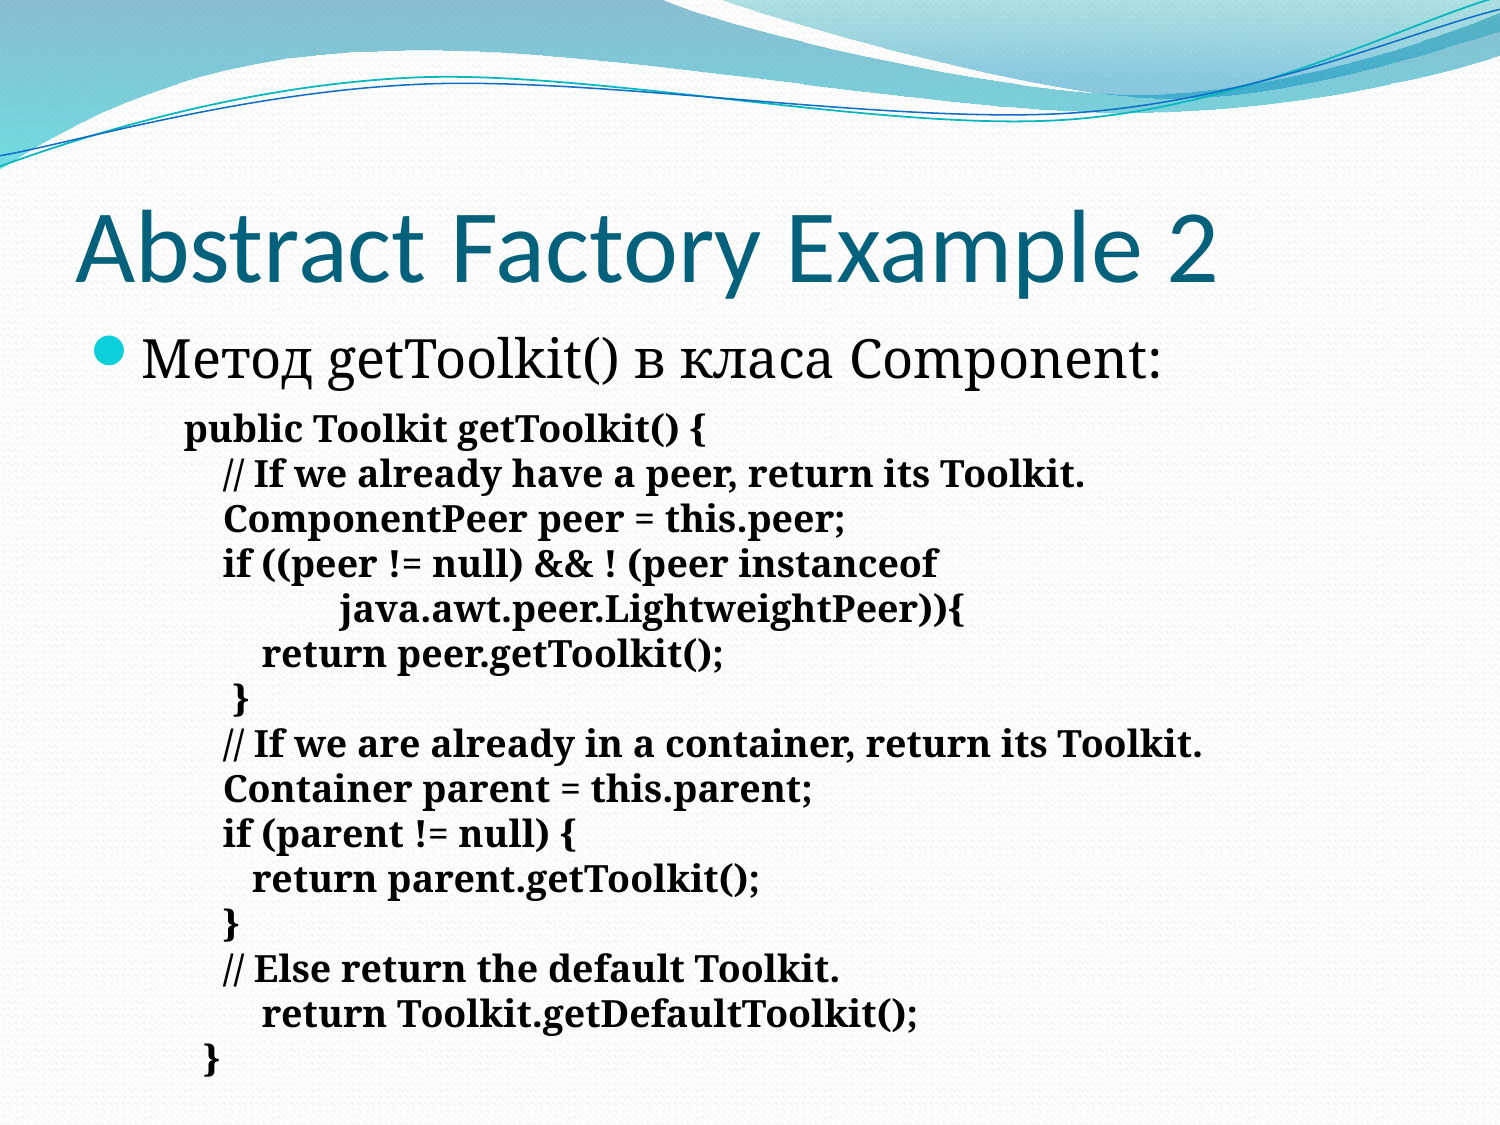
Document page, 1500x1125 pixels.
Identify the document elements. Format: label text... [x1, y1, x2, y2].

title Abstract Factory Example 2 [75, 115, 1425, 303]
text_box public Toolkit getToolkit() { // If we already have a peer, return its Toolkit. ComponentPeer peer = this.peer; if ((peer != null) && ! (peer instanceof java.awt.peer.LightweightPeer)){ return peer.getToolkit(); } // If we are already in a container, return its Toolkit. Container parent = this.parent; if (parent != null) { return parent.getToolkit(); } // Else return the default Toolkit. return Toolkit.getDefaultToolkit(); } [159, 397, 1447, 1087]
list Метод getToolkit() в класа Component: [75, 317, 1425, 1038]
